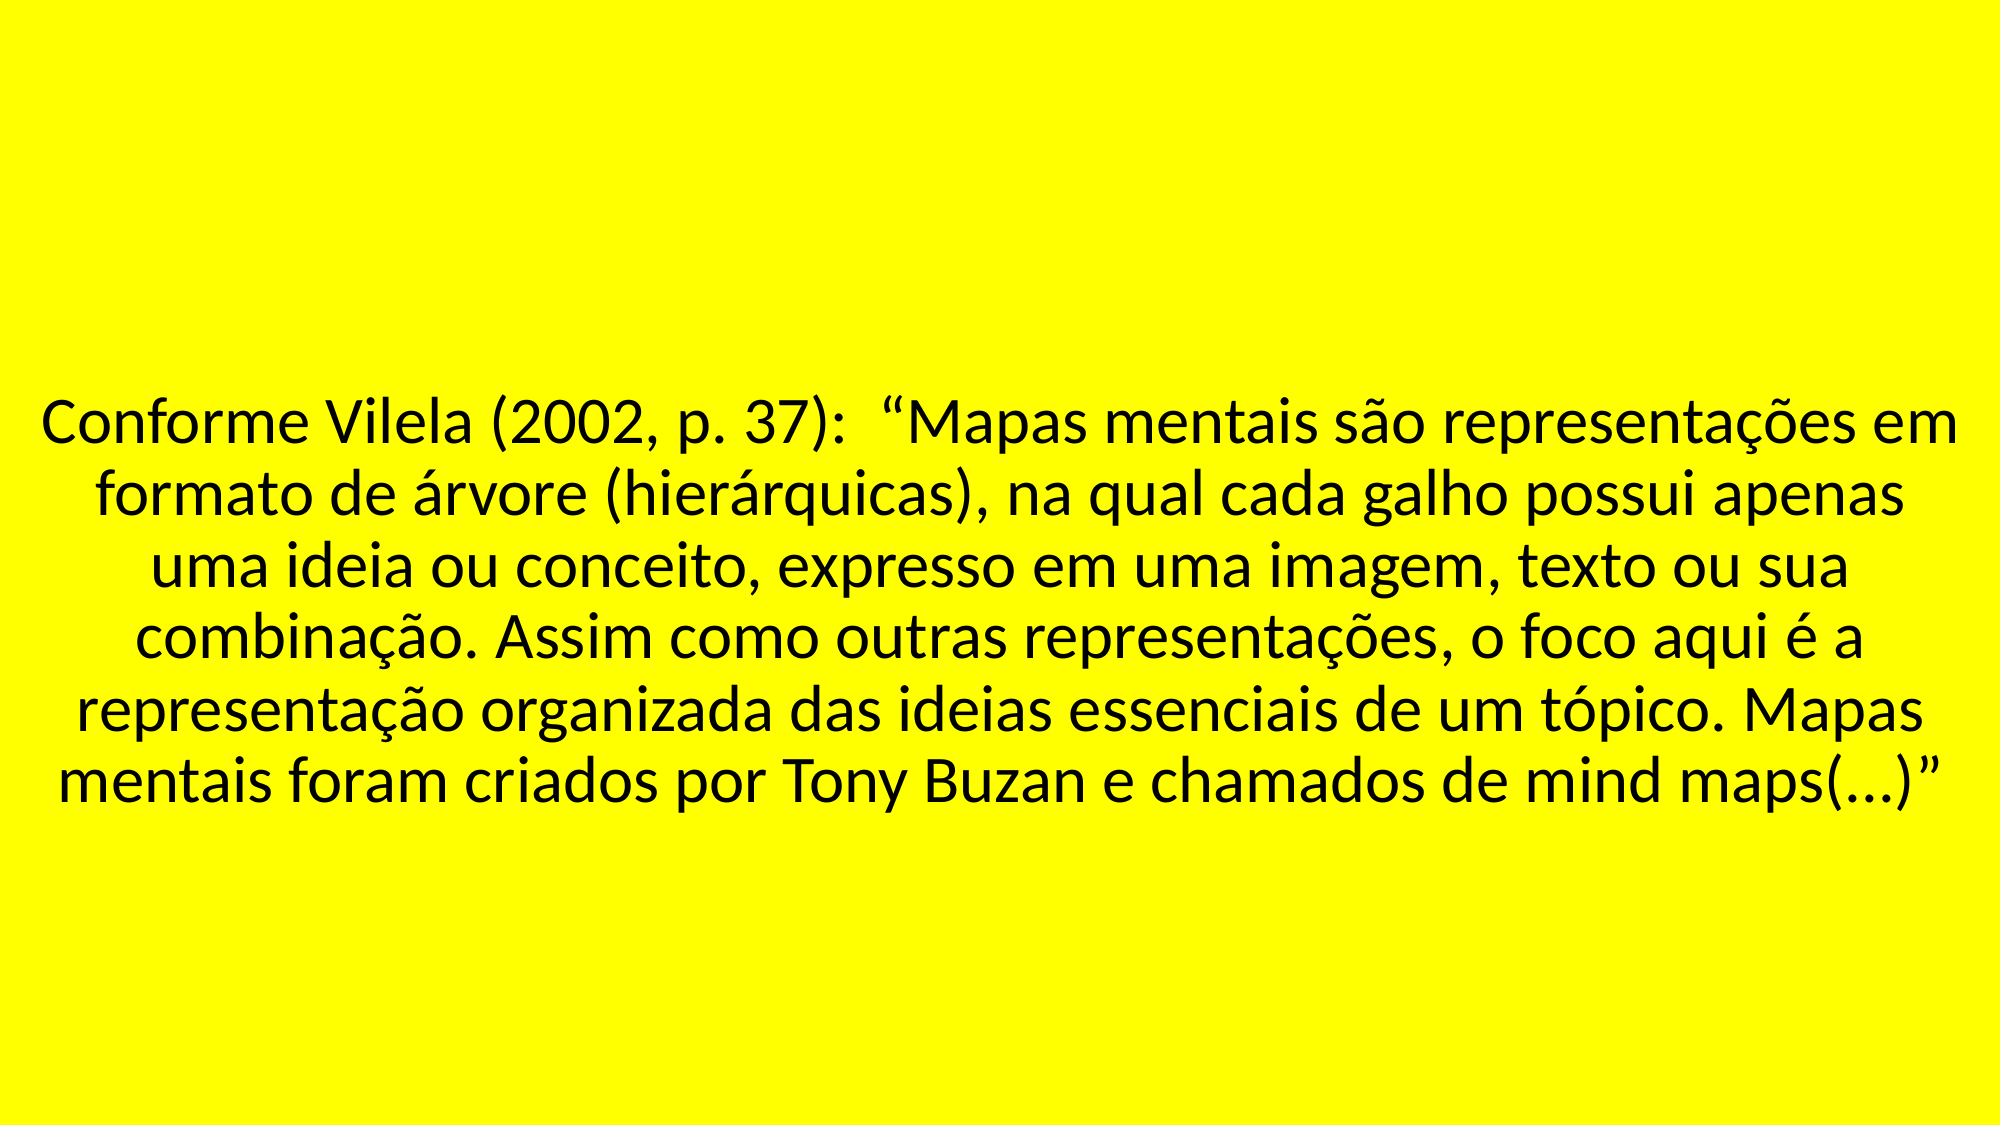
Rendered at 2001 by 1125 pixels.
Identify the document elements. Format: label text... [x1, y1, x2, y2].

text_box [0, 0, 2000, 1125]
text_box Conforme Vilela (2002, p. 37): “Mapas mentais são representações em formato de árvore (hierárquicas), na qual cada galho possui apenas uma ideia ou conceito, expresso em uma imagem, texto ou sua combinação. Assim como outras representações, o foco aqui é a representação organizada das ideias essenciais de um tópico. Mapas mentais foram criados por Tony Buzan e chamados de mind maps(...)” [14, 378, 1988, 772]
